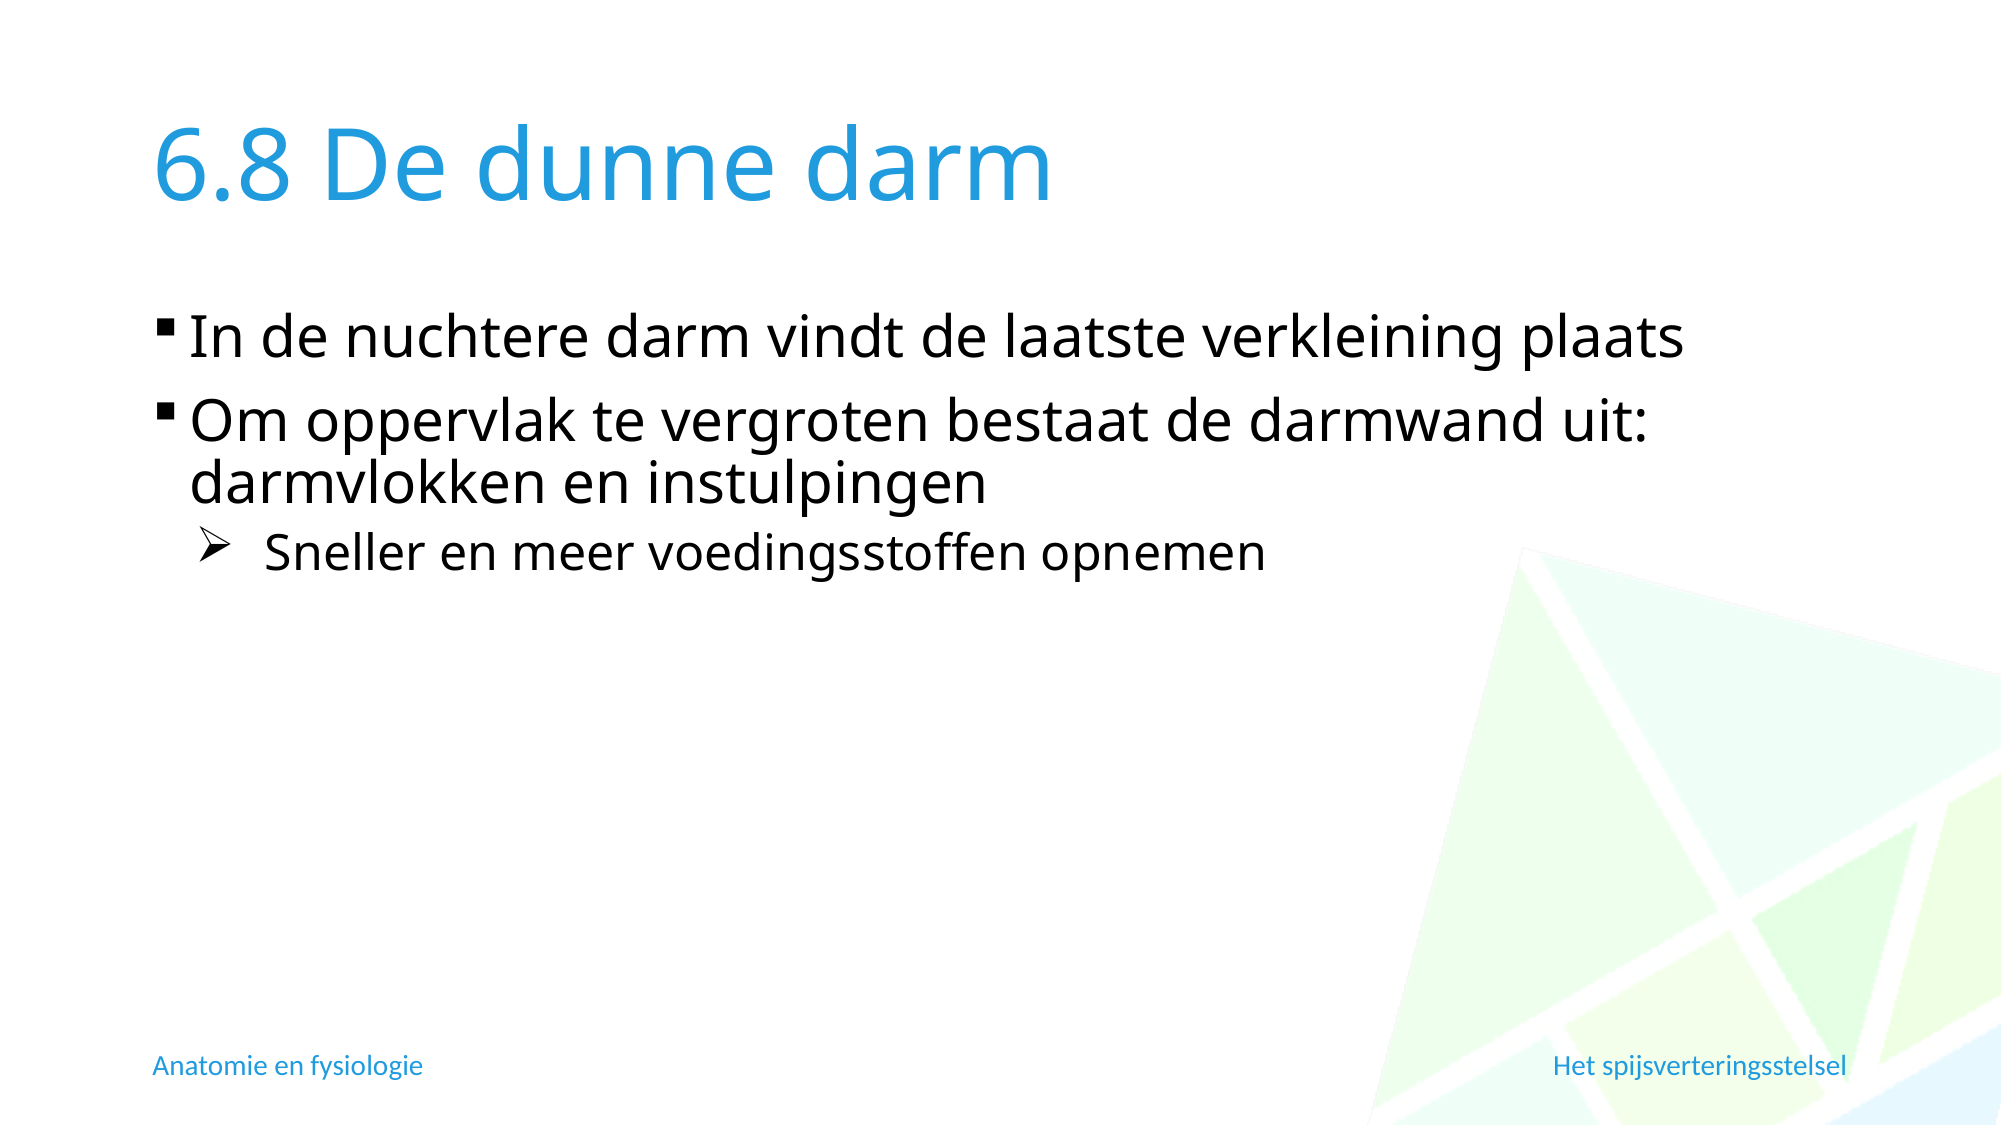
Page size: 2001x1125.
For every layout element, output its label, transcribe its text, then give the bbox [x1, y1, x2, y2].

list Anatomie en fysiologie [137, 1042, 588, 1103]
title 6.8 De dunne darm [137, 59, 1863, 278]
list Het spijsverteringsstelsel [1412, 1042, 1863, 1103]
list In de nuchtere darm vindt de laatste verkleining plaats Om oppervlak te vergroten bestaat de darmwand uit: darmvlokken en instulpingen Sneller en meer voedingsstoffen opnemen [137, 299, 1863, 1014]
